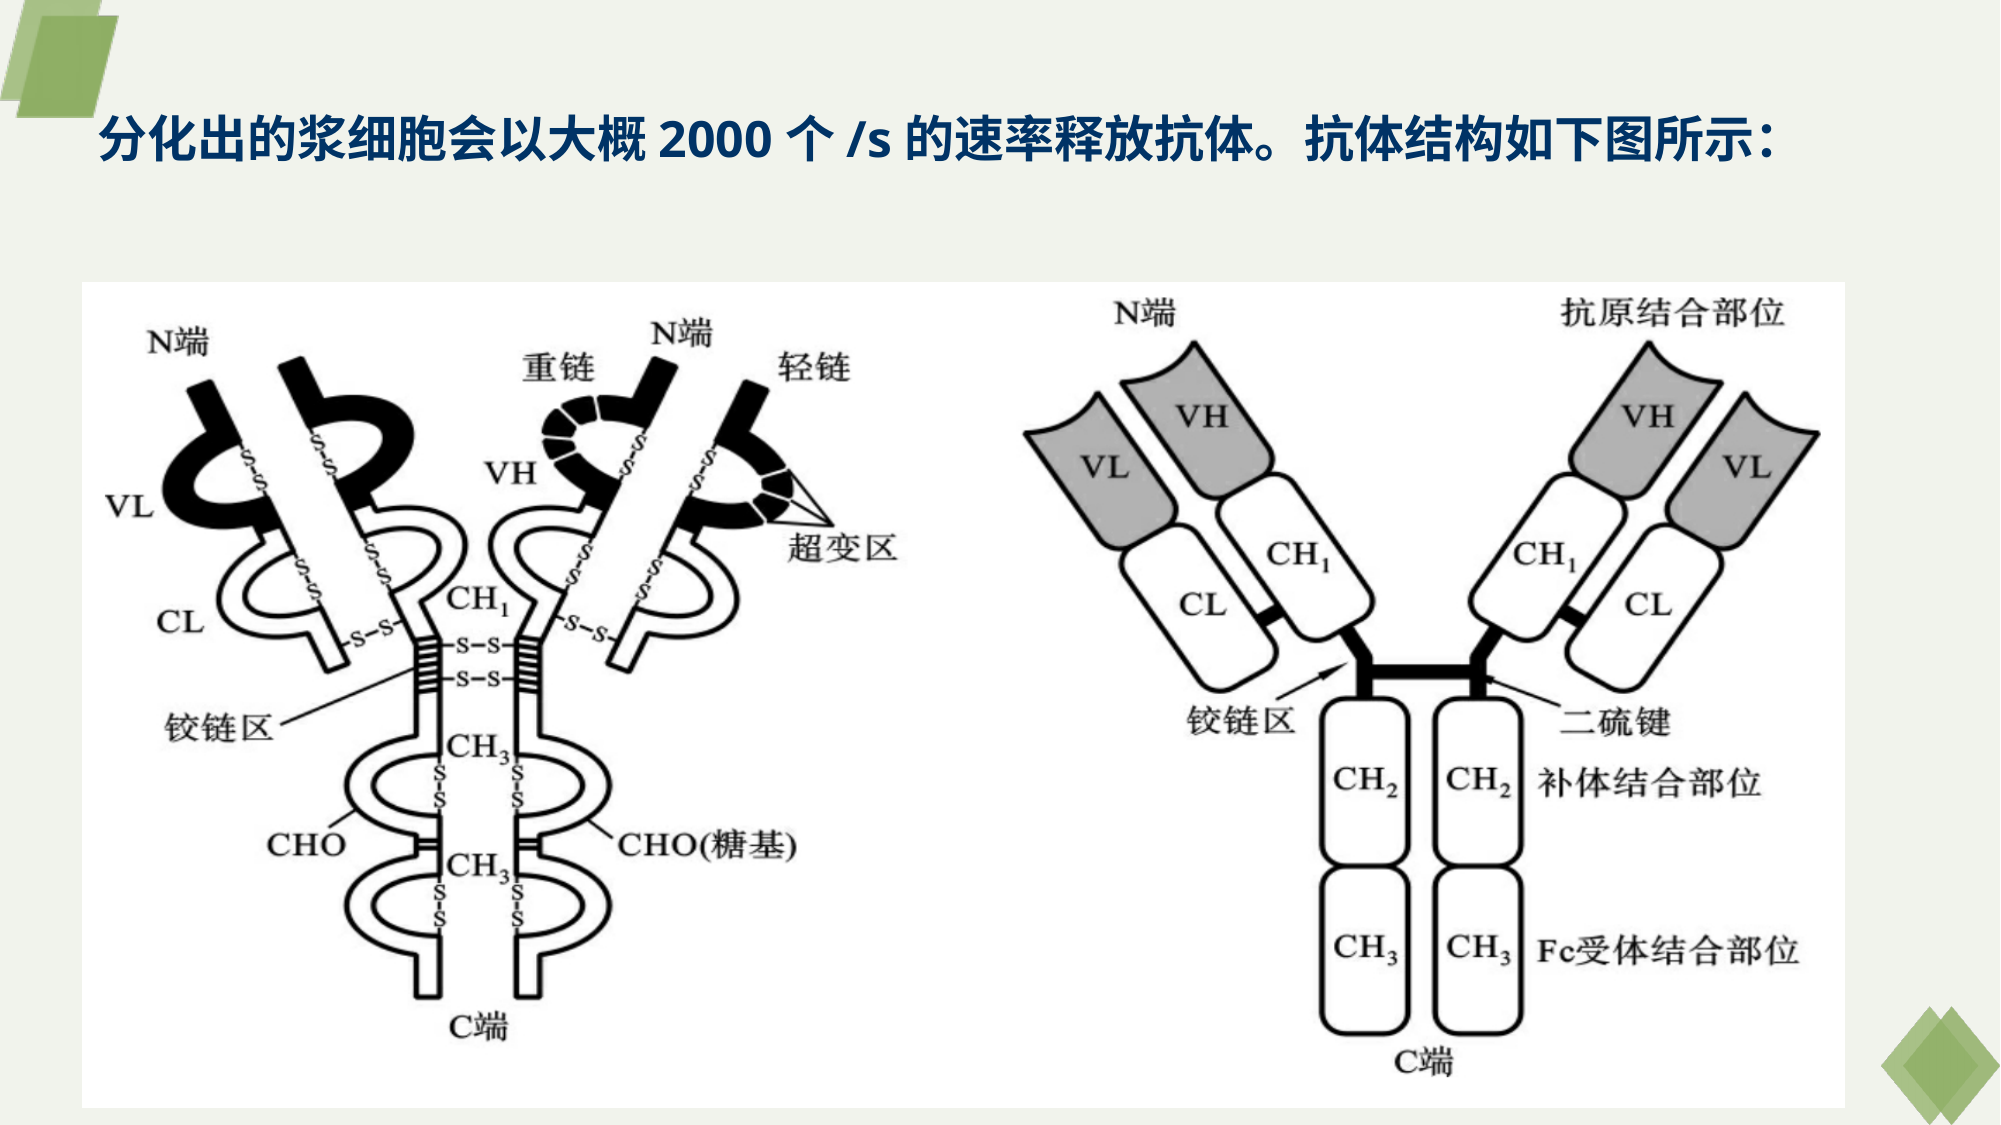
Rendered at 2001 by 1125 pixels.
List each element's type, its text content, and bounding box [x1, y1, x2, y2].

picture [1881, 1006, 2000, 1125]
text_box 分化出的浆细胞会以大概2000个/s的速率释放抗体。抗体结构如下图所示： [82, 100, 1845, 176]
picture [0, 0, 119, 119]
picture [82, 282, 1845, 1108]
